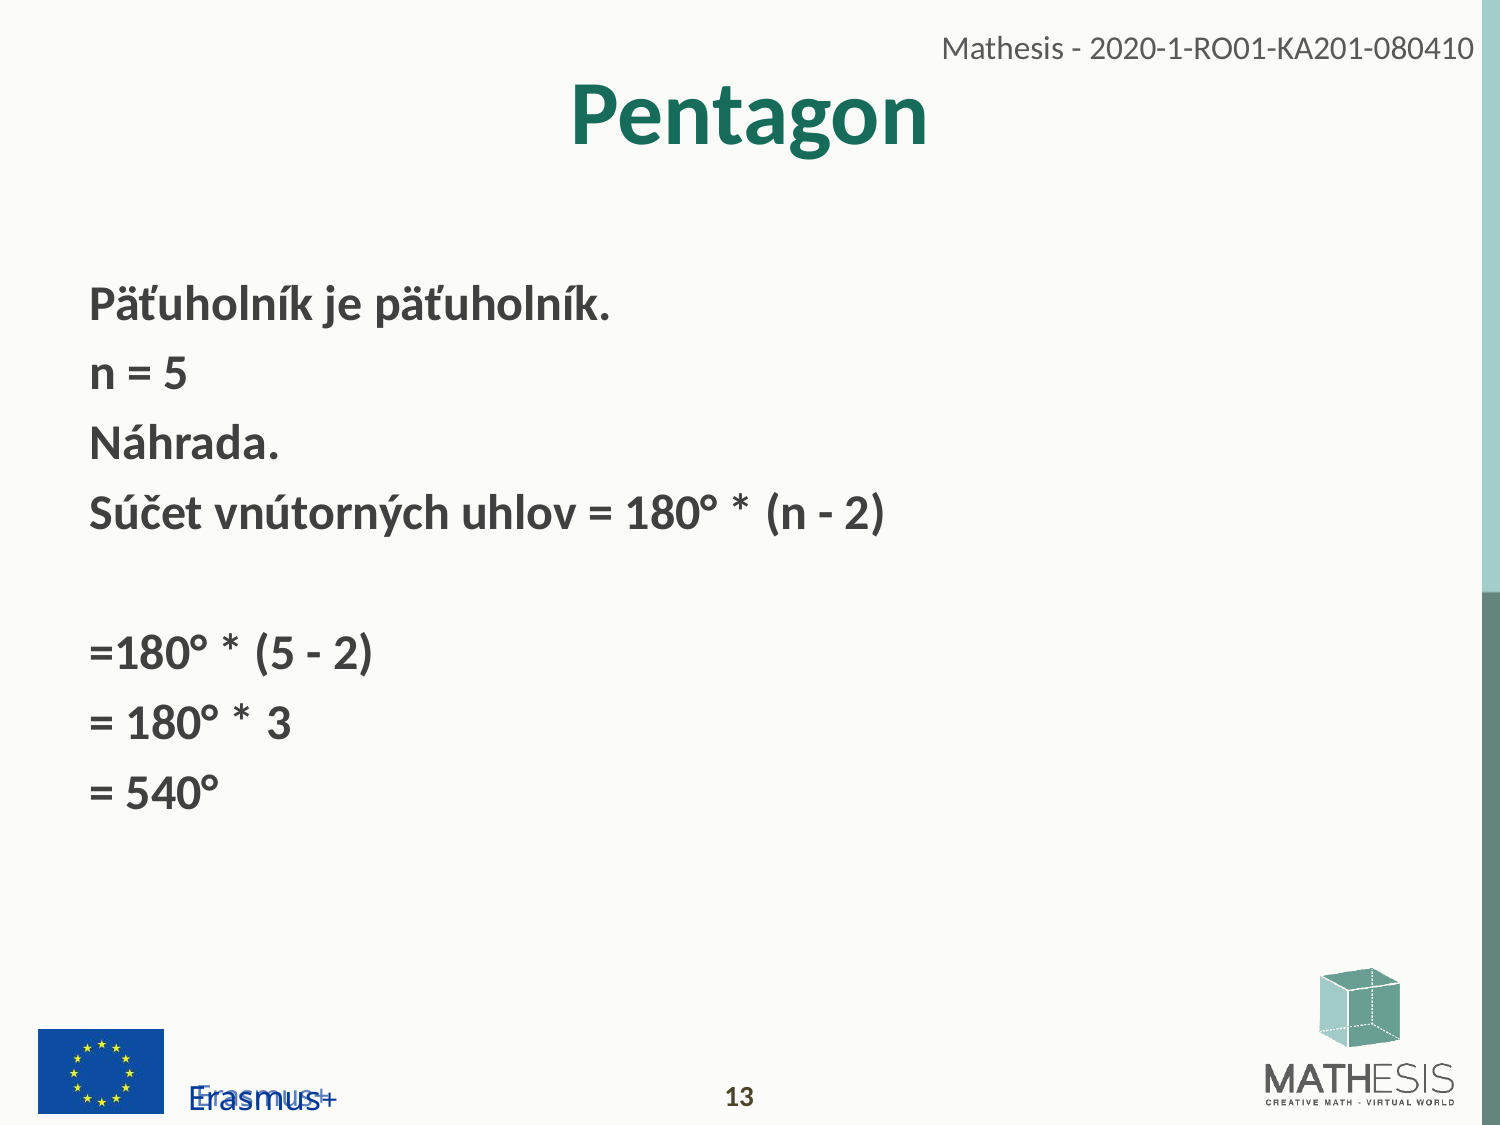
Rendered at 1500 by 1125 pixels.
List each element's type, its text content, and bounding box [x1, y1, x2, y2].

list Päťuholník je päťuholník. n = 5 Náhrada. Súčet vnútorných uhlov = 180° * (n - 2) =180° * (5 - 2) = 180° * 3 = 540° [75, 262, 1425, 1005]
title Pentagon [75, 45, 1425, 233]
picture [38, 1029, 164, 1114]
